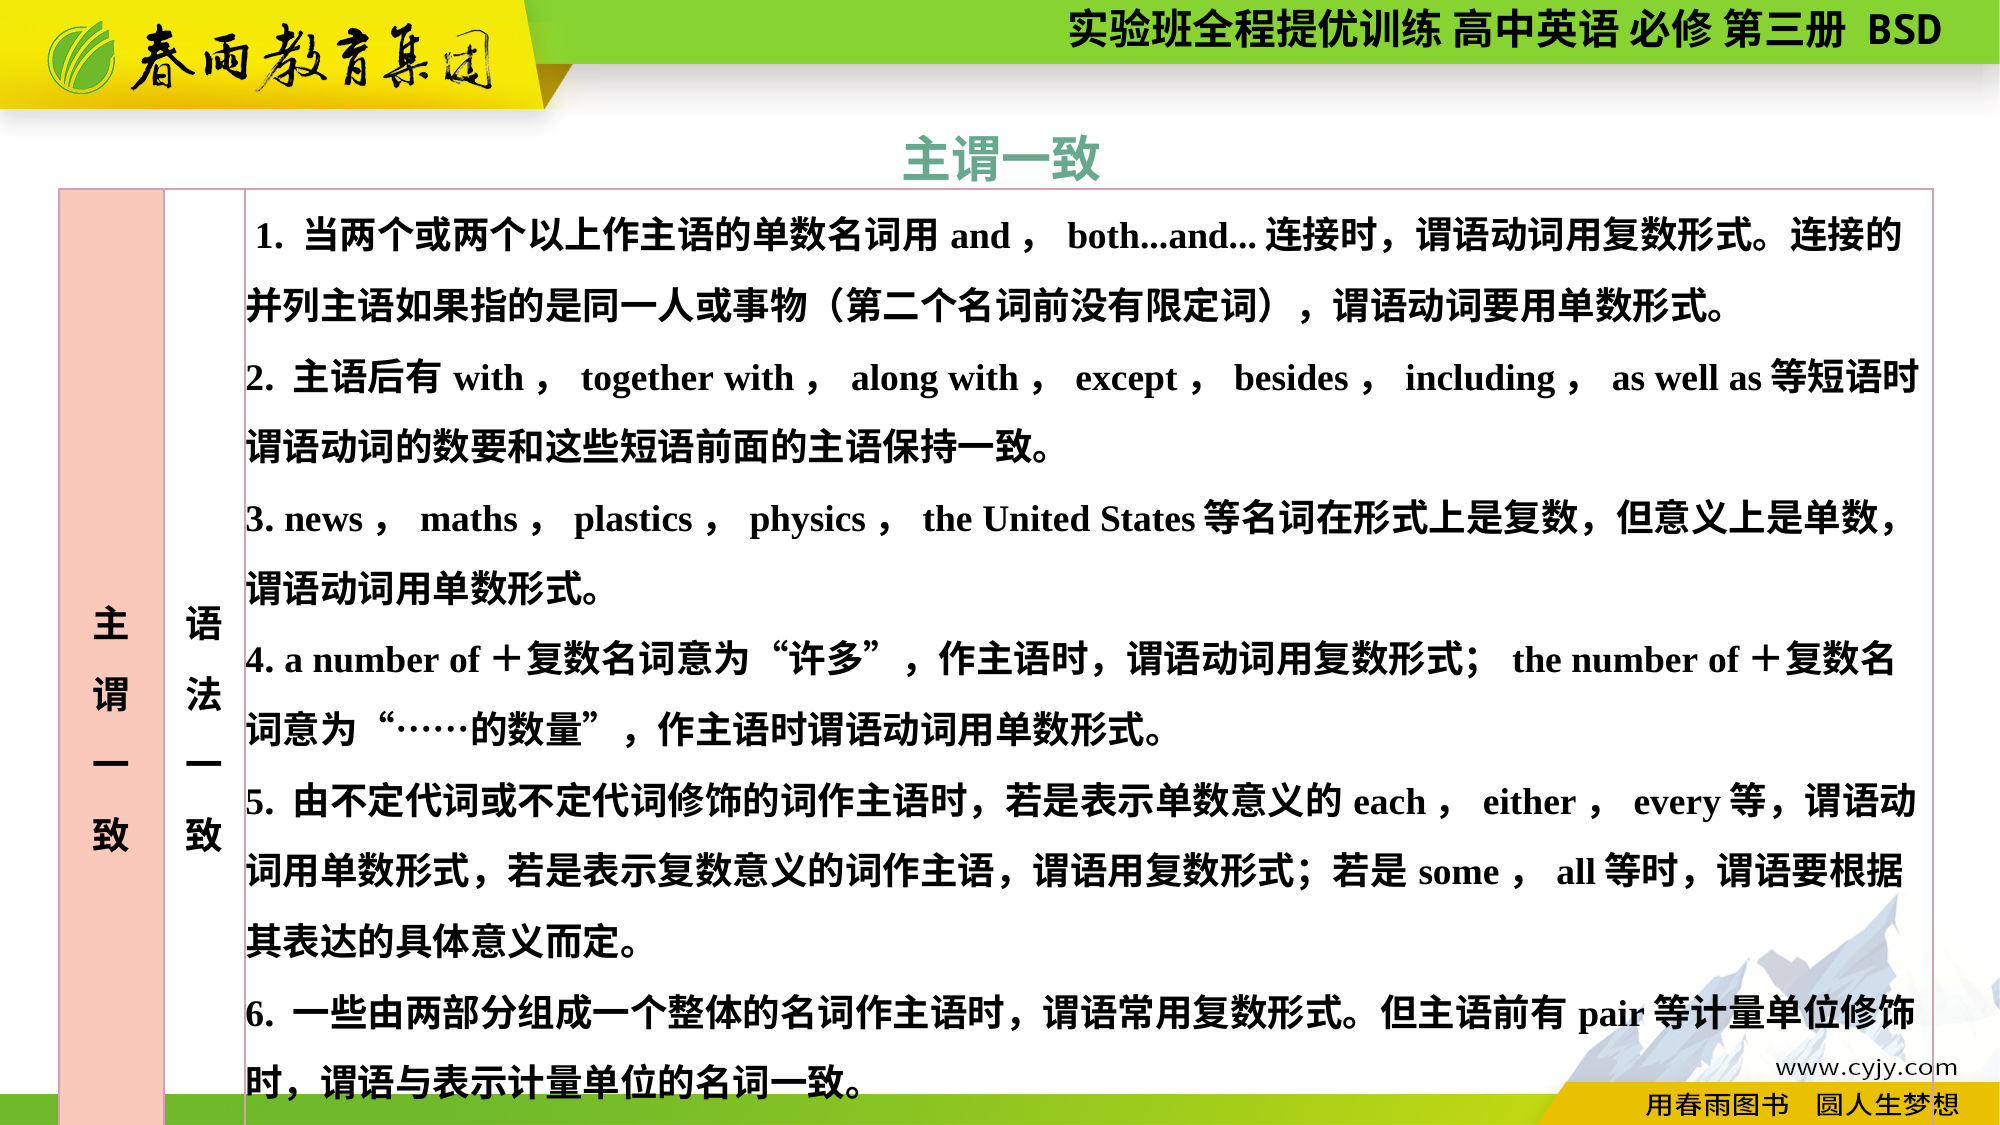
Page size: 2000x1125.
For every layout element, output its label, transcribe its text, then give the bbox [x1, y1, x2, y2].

picture [0, 0, 2000, 1125]
list 主谓一致 [59, 90, 1944, 185]
table_header 语 法 一 致 [165, 190, 244, 1125]
table_header 1. 当两个或两个以上作主语的单数名词用and，both...and...连接时，谓语动词用复数形式。连接的并列主语如果指的是同一人或事物（第二个名词前没有限定词），谓语动词要用单数形式。 2. 主语后有with，together with，along with，except，besides，including，as well as等短语时谓语动词的数要和这些短语前面的主语保持一致。 3. news，maths，plastics，physics，the United States等名词在形式上是复数，但意义上是单数，谓语动词用单数形式。 4. a number of＋复数名词意为“许多”，作主语时，谓语动词用复数形式；the number of＋复数名词意为“……的数量”，作主语时谓语动词用单数形式。 5. 由不定代词或不定代词修饰的词作主语时，若是表示单数意义的each，either，every等，谓语动词用单数形式，若是表示复数意义的词作主语，谓语用复数形式；若是some，all等时，谓语要根据其表达的具体意义而定。 6. 一些由两部分组成一个整体的名词作主语时，谓语常用复数形式。但主语前有pair等计量单位修饰时，谓语与表示计量单位的名词一致。 7. “a quantity of/an amount of＋名词”“quantities of/amounts of＋名词”作主语时，谓语动词的单复数根据所修饰的名词单复数形式而定。 [246, 190, 1932, 1125]
table_header 主 谓 一 致 [60, 190, 163, 1125]
